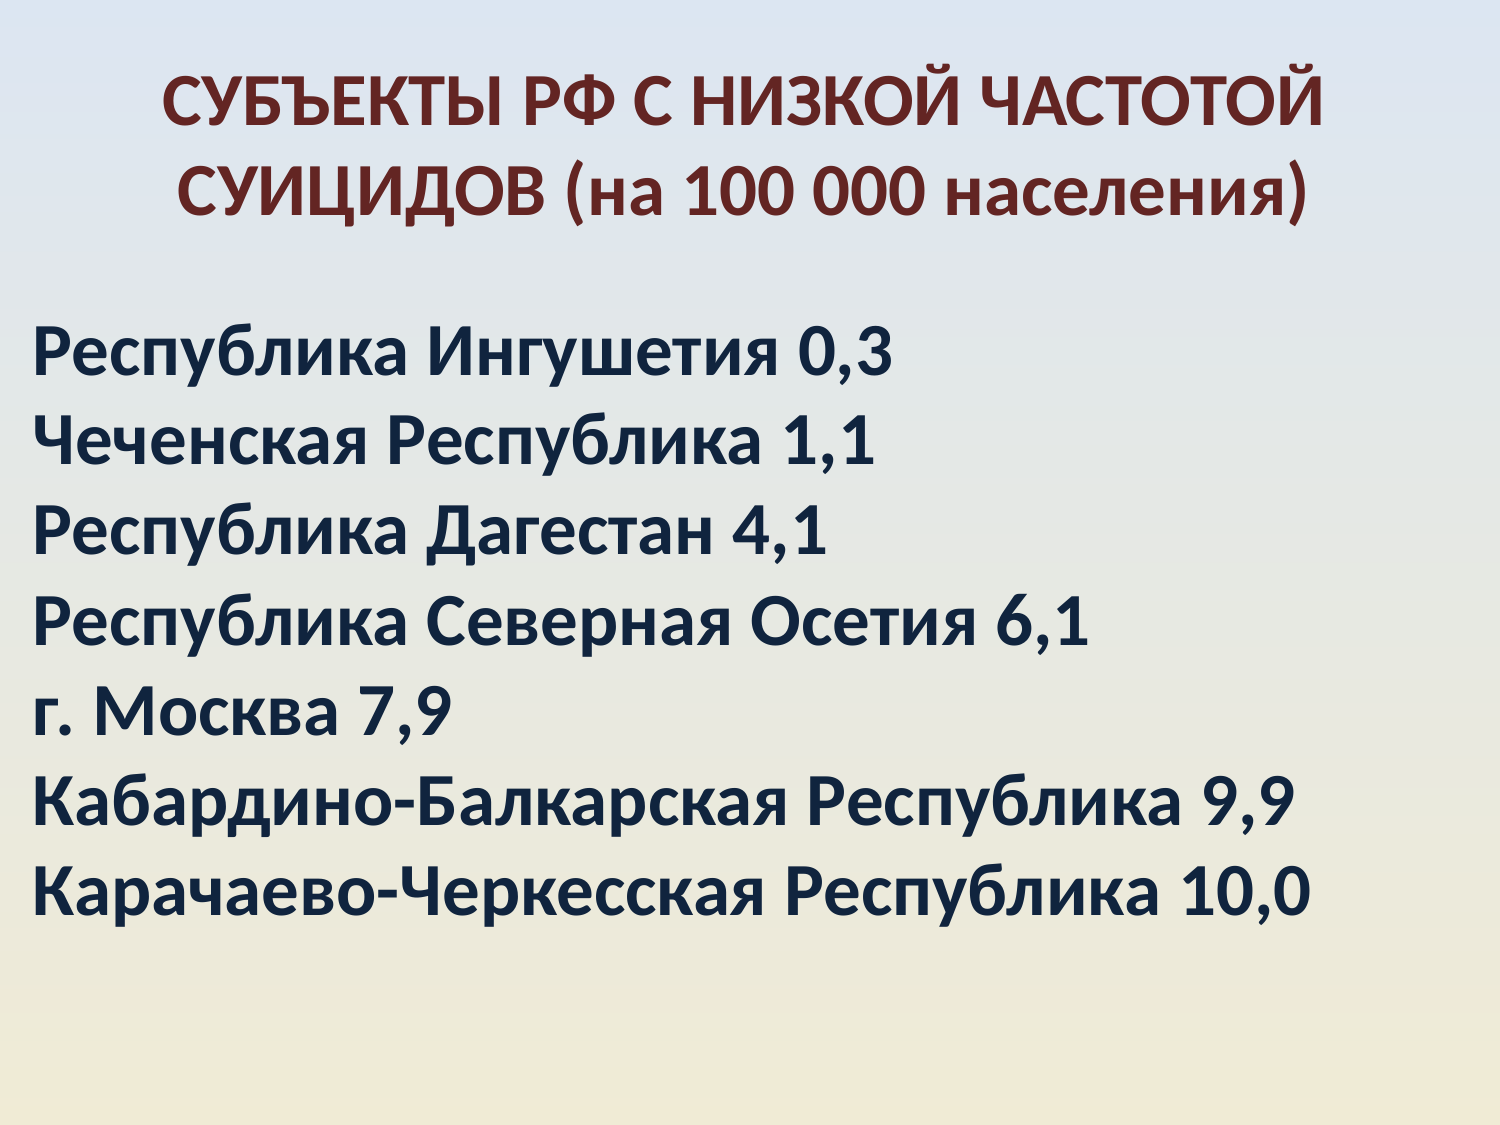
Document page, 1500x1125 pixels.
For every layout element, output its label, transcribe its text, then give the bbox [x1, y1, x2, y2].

text_box СУБЪЕКТЫ РФ С НИЗКОЙ ЧАСТОТОЙ СУИЦИДОВ (на 100 000 населения) Республика Ингушетия 0,3 Чеченская Республика 1,1 Республика Дагестан 4,1 Республика Северная Осетия 6,1 г. Москва 7,9 Кабардино-Балкарская Республика 9,9 Карачаево-Черкесская Республика 10,0 [17, 42, 1471, 1125]
